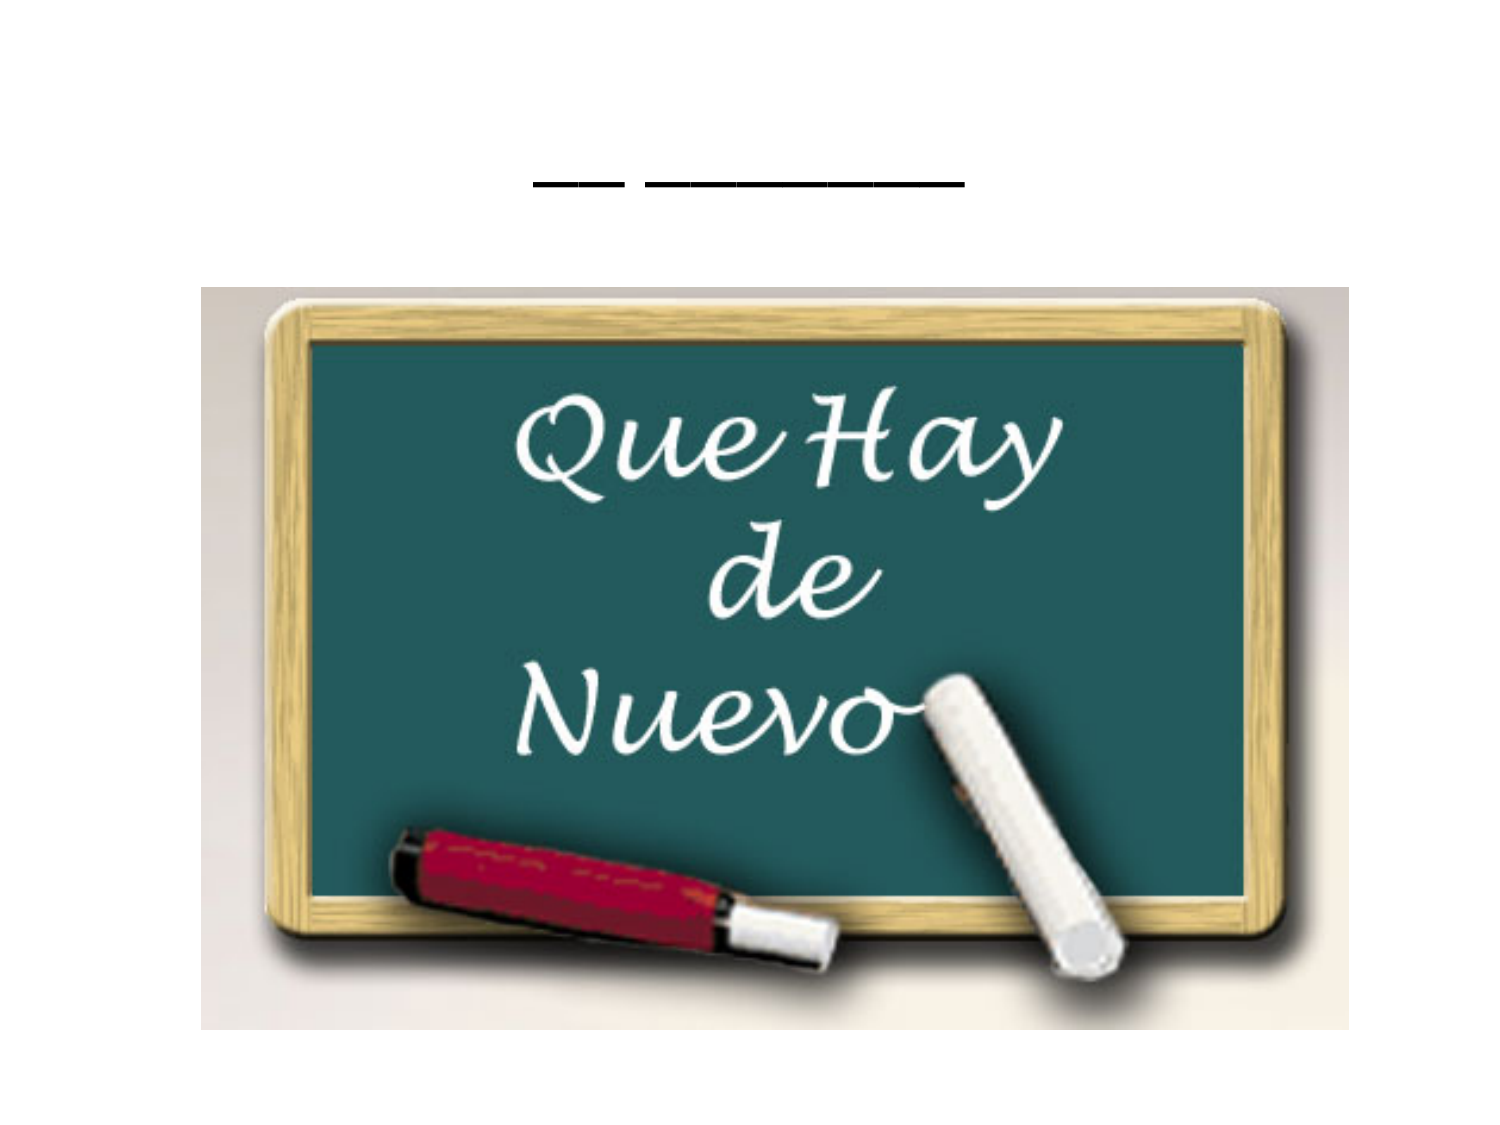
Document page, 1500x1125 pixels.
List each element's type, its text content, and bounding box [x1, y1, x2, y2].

title __ _______ [75, 45, 1425, 233]
picture [99, 287, 1451, 1031]
